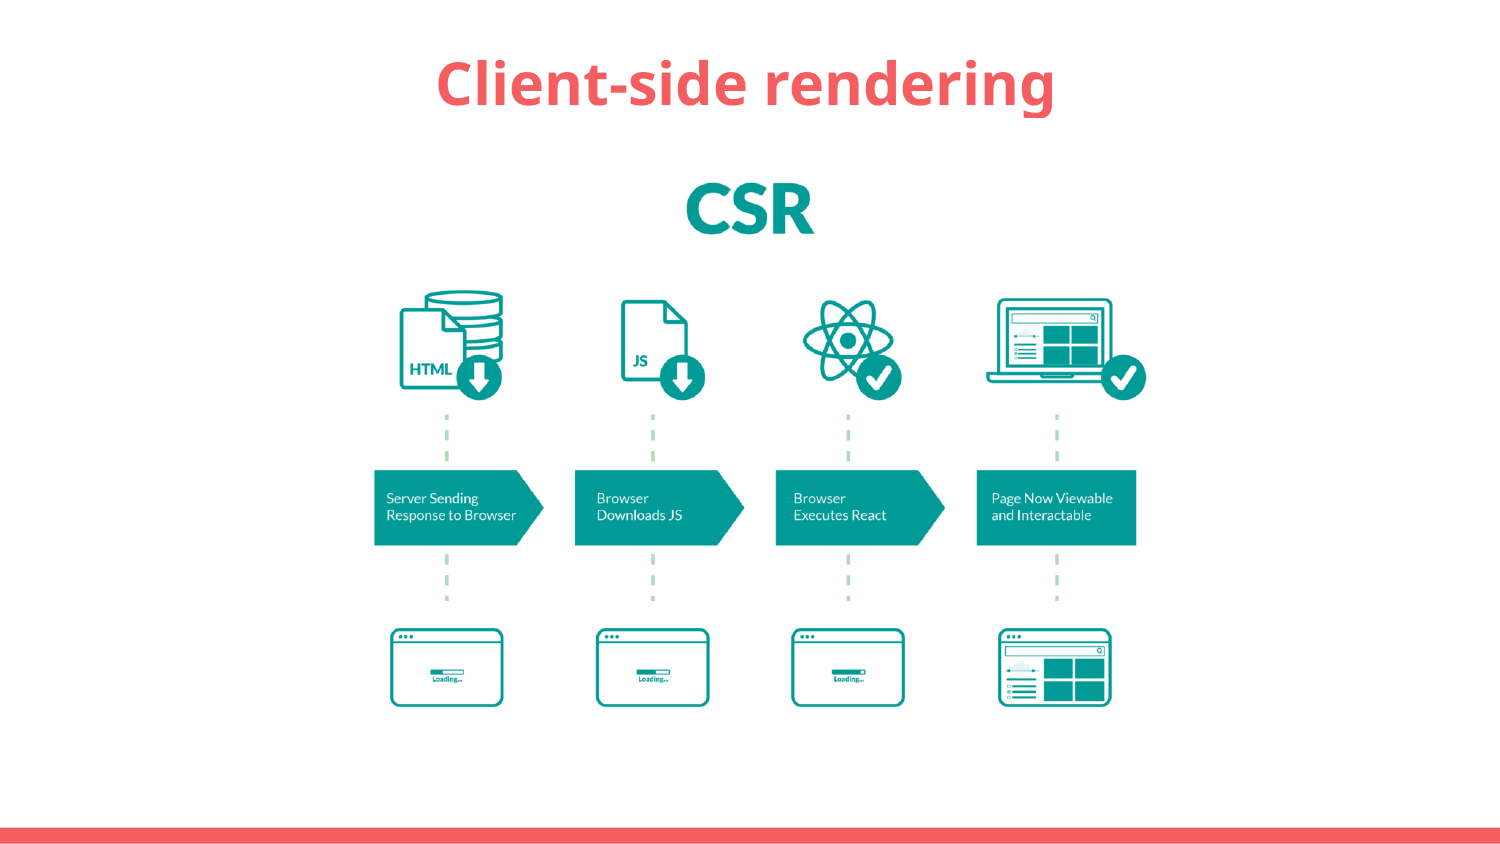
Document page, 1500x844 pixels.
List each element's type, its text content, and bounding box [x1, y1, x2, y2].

picture [312, 117, 1188, 775]
title Client-side rendering [420, 31, 1080, 116]
